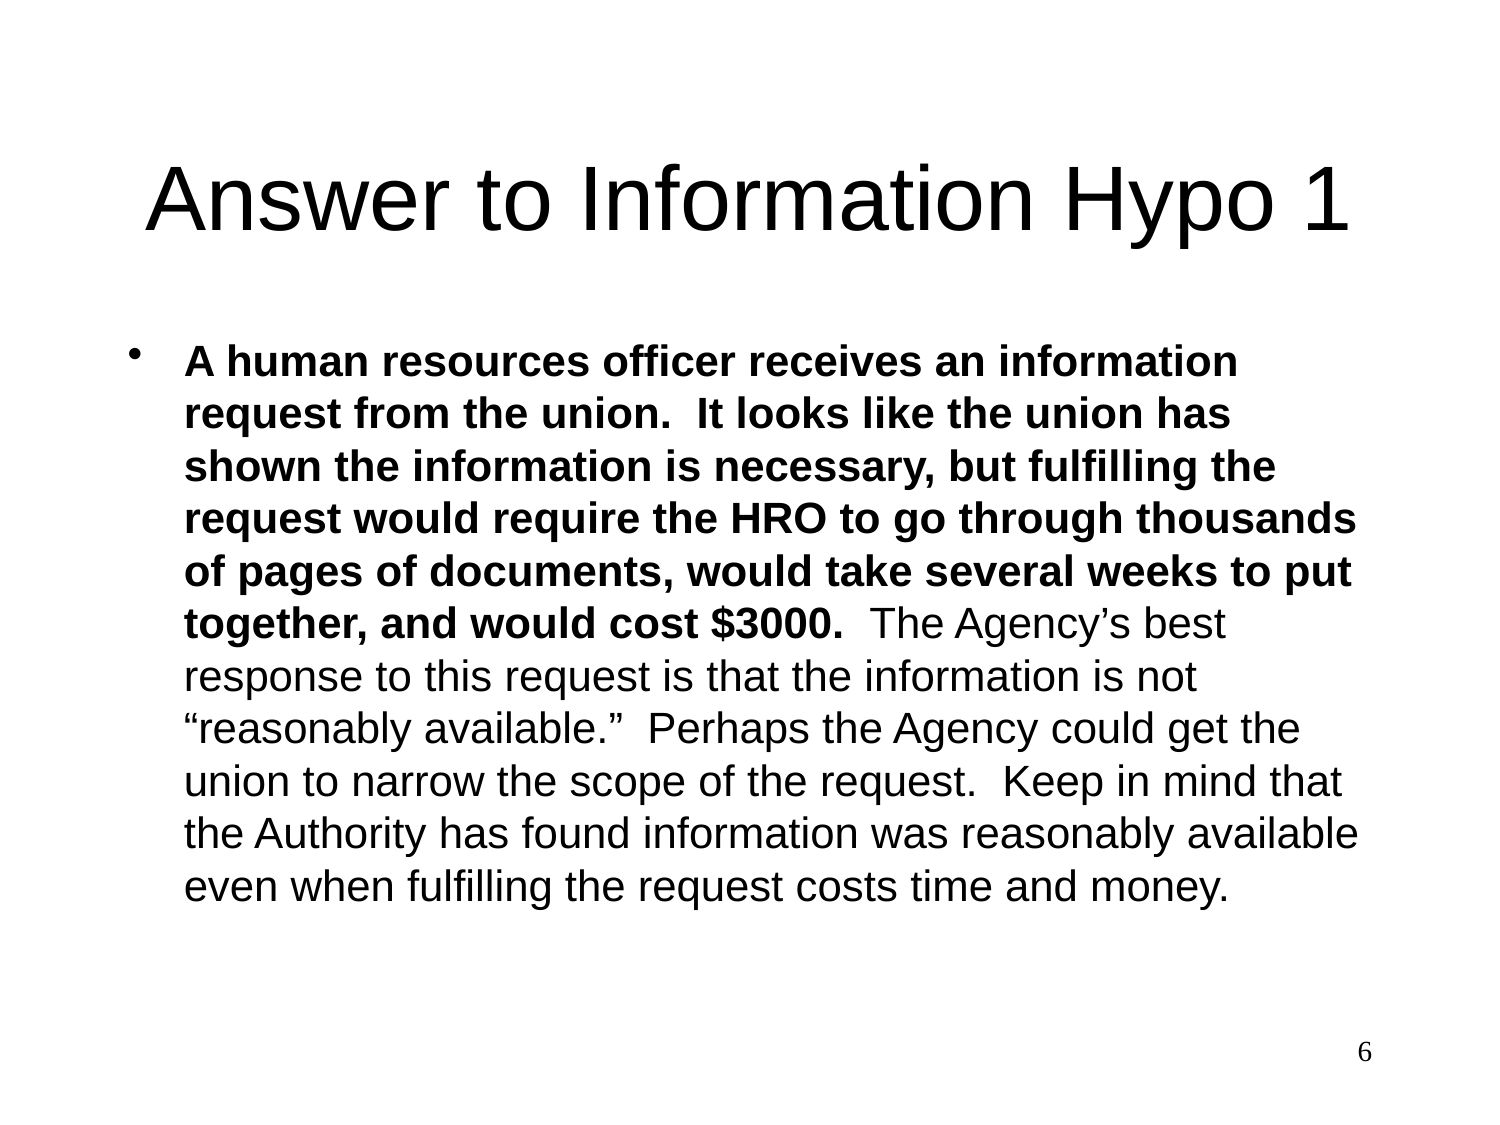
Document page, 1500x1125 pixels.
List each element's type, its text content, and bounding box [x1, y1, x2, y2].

list A human resources officer receives an information request from the union. It looks like the union has shown the information is necessary, but fulfilling the request would require the HRO to go through thousands of pages of documents, would take several weeks to put together, and would cost $3000. The Agency’s best response to this request is that the information is not “reasonably available.” Perhaps the Agency could get the union to narrow the scope of the request. Keep in mind that the Authority has found information was reasonably available even when fulfilling the request costs time and money. [112, 324, 1388, 1001]
slide_number 6 [1074, 1024, 1388, 1101]
title Answer to Information Hypo 1 [112, 99, 1388, 288]
